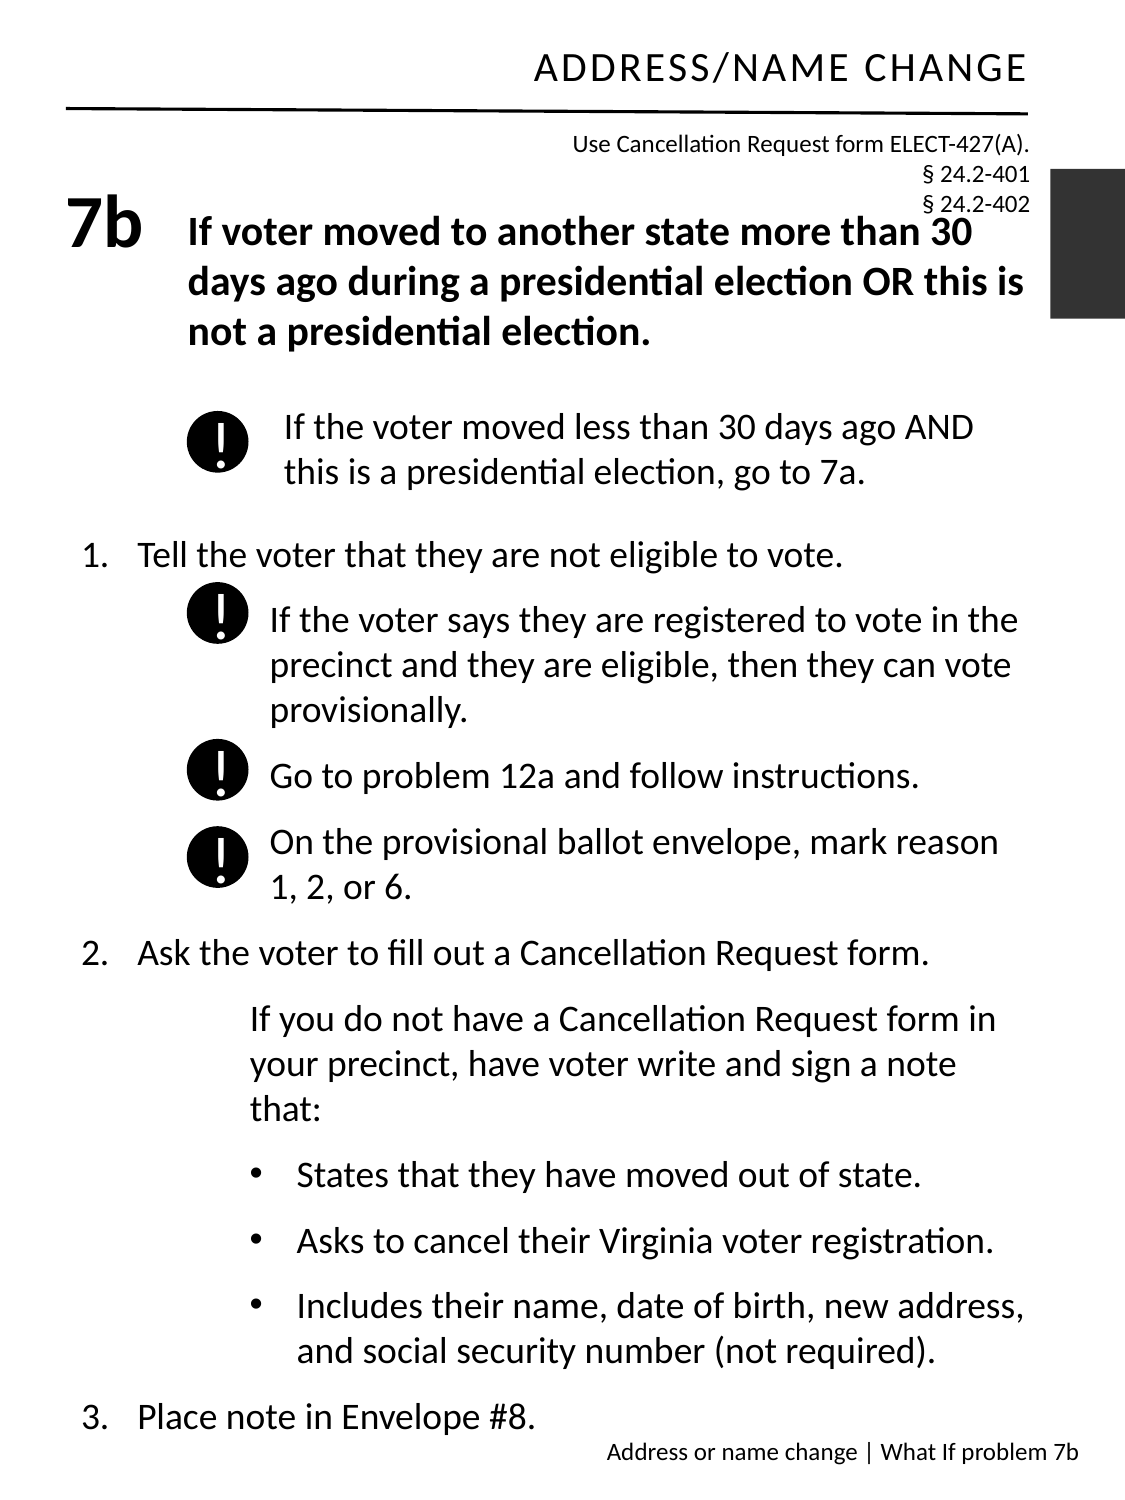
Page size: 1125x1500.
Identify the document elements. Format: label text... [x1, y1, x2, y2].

text_box ! [185, 409, 250, 474]
text_box ! [185, 825, 250, 889]
text_box Address or name change | What If problem 7b [592, 1427, 1125, 1473]
text_box ! [185, 581, 250, 645]
text_box If the voter moved less than 30 days ago AND this is a presidential election, go to 7a. [268, 394, 1020, 483]
list If voter moved to another state more than 30 days ago during a presidential election OR this is not a presidential election. [172, 196, 1051, 447]
text_box ! [185, 737, 250, 802]
text_box Use Cancellation Request form ELECT-427(A). § 24.2-401 § 24.2-402 [557, 120, 1046, 255]
list Tell the voter that they are not eligible to vote. If the voter says they are registered to vote in the precinct and they are eligible, then they can vote provisionally. Go to problem 12a and follow instructions. On the provisional ballot envelope, mark reason 1, 2, or 6. Ask the voter to fill out a Cancellation Request form. If you do not have a Cancellation Request form in your precinct, have voter write and sign a note that: States that they have moved out of state. Asks to cancel their Virginia voter registration. Includes their name, date of birth, new address, and social security number (not required). Place note in Envelope #8. [65, 522, 1051, 1468]
list 7b [50, 174, 190, 339]
